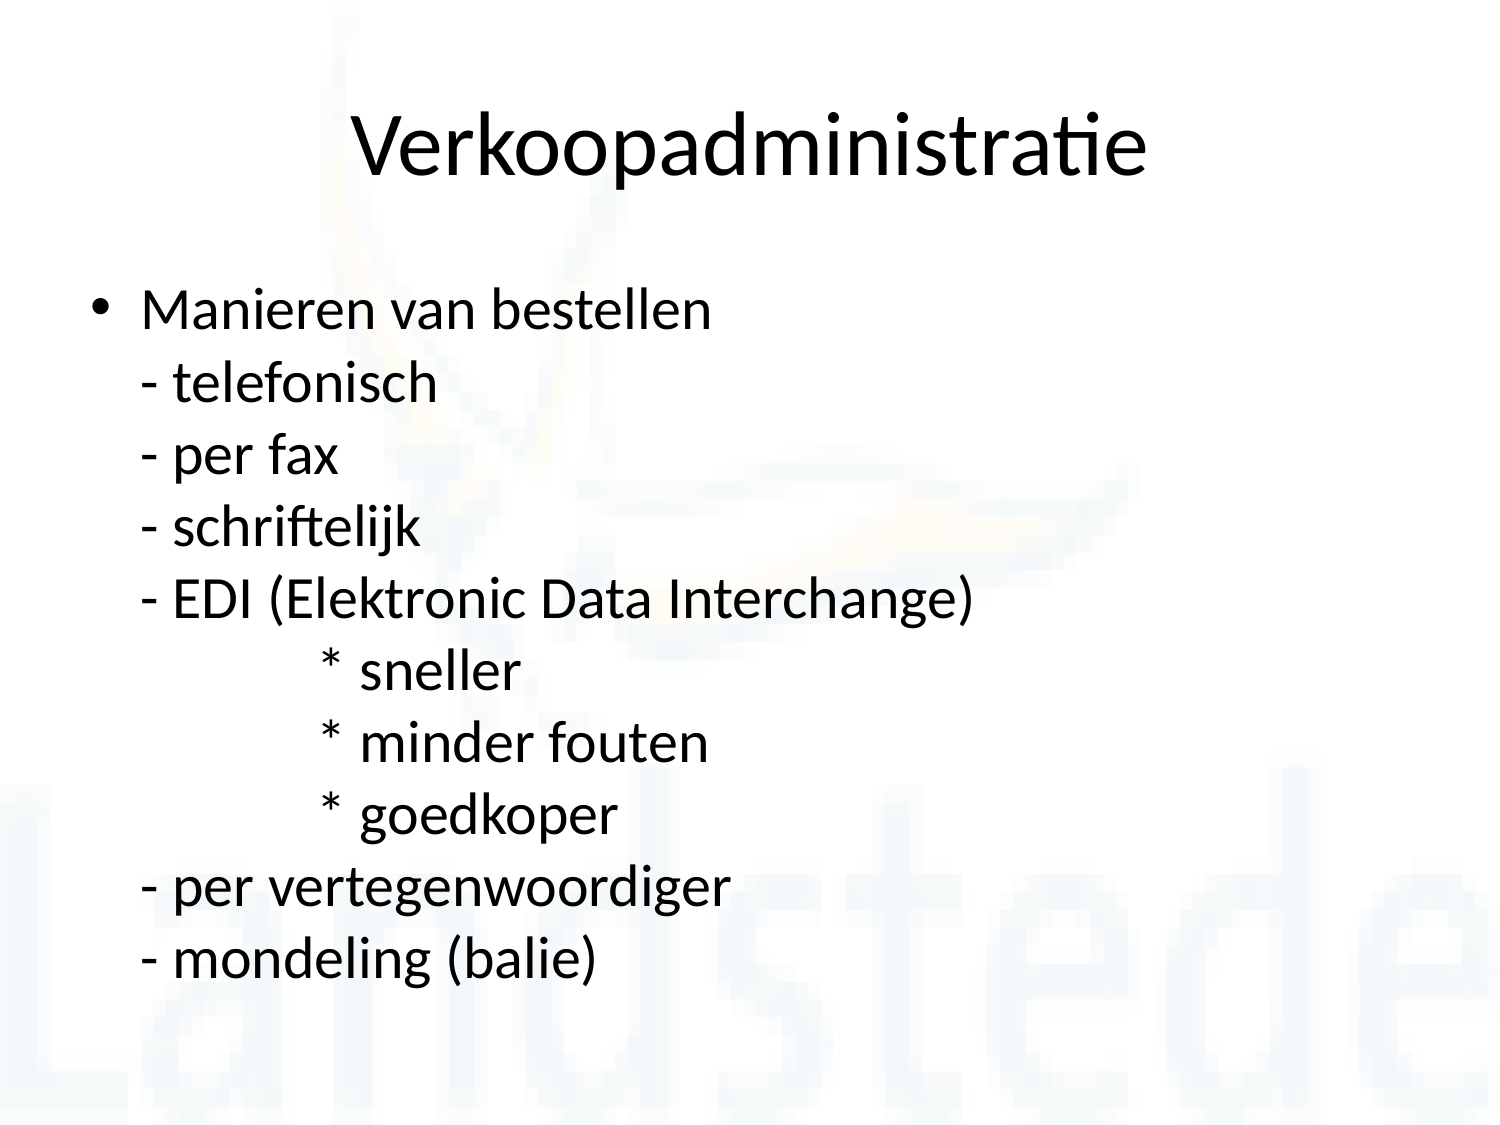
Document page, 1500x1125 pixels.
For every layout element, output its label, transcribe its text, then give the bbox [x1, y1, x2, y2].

list Manieren van bestellen - telefonisch - per fax - schriftelijk - EDI (Elektronic Data Interchange) * sneller * minder fouten * goedkoper - per vertegenwoordiger - mondeling (balie) [75, 262, 1425, 1005]
title Verkoopadministratie [75, 45, 1425, 233]
